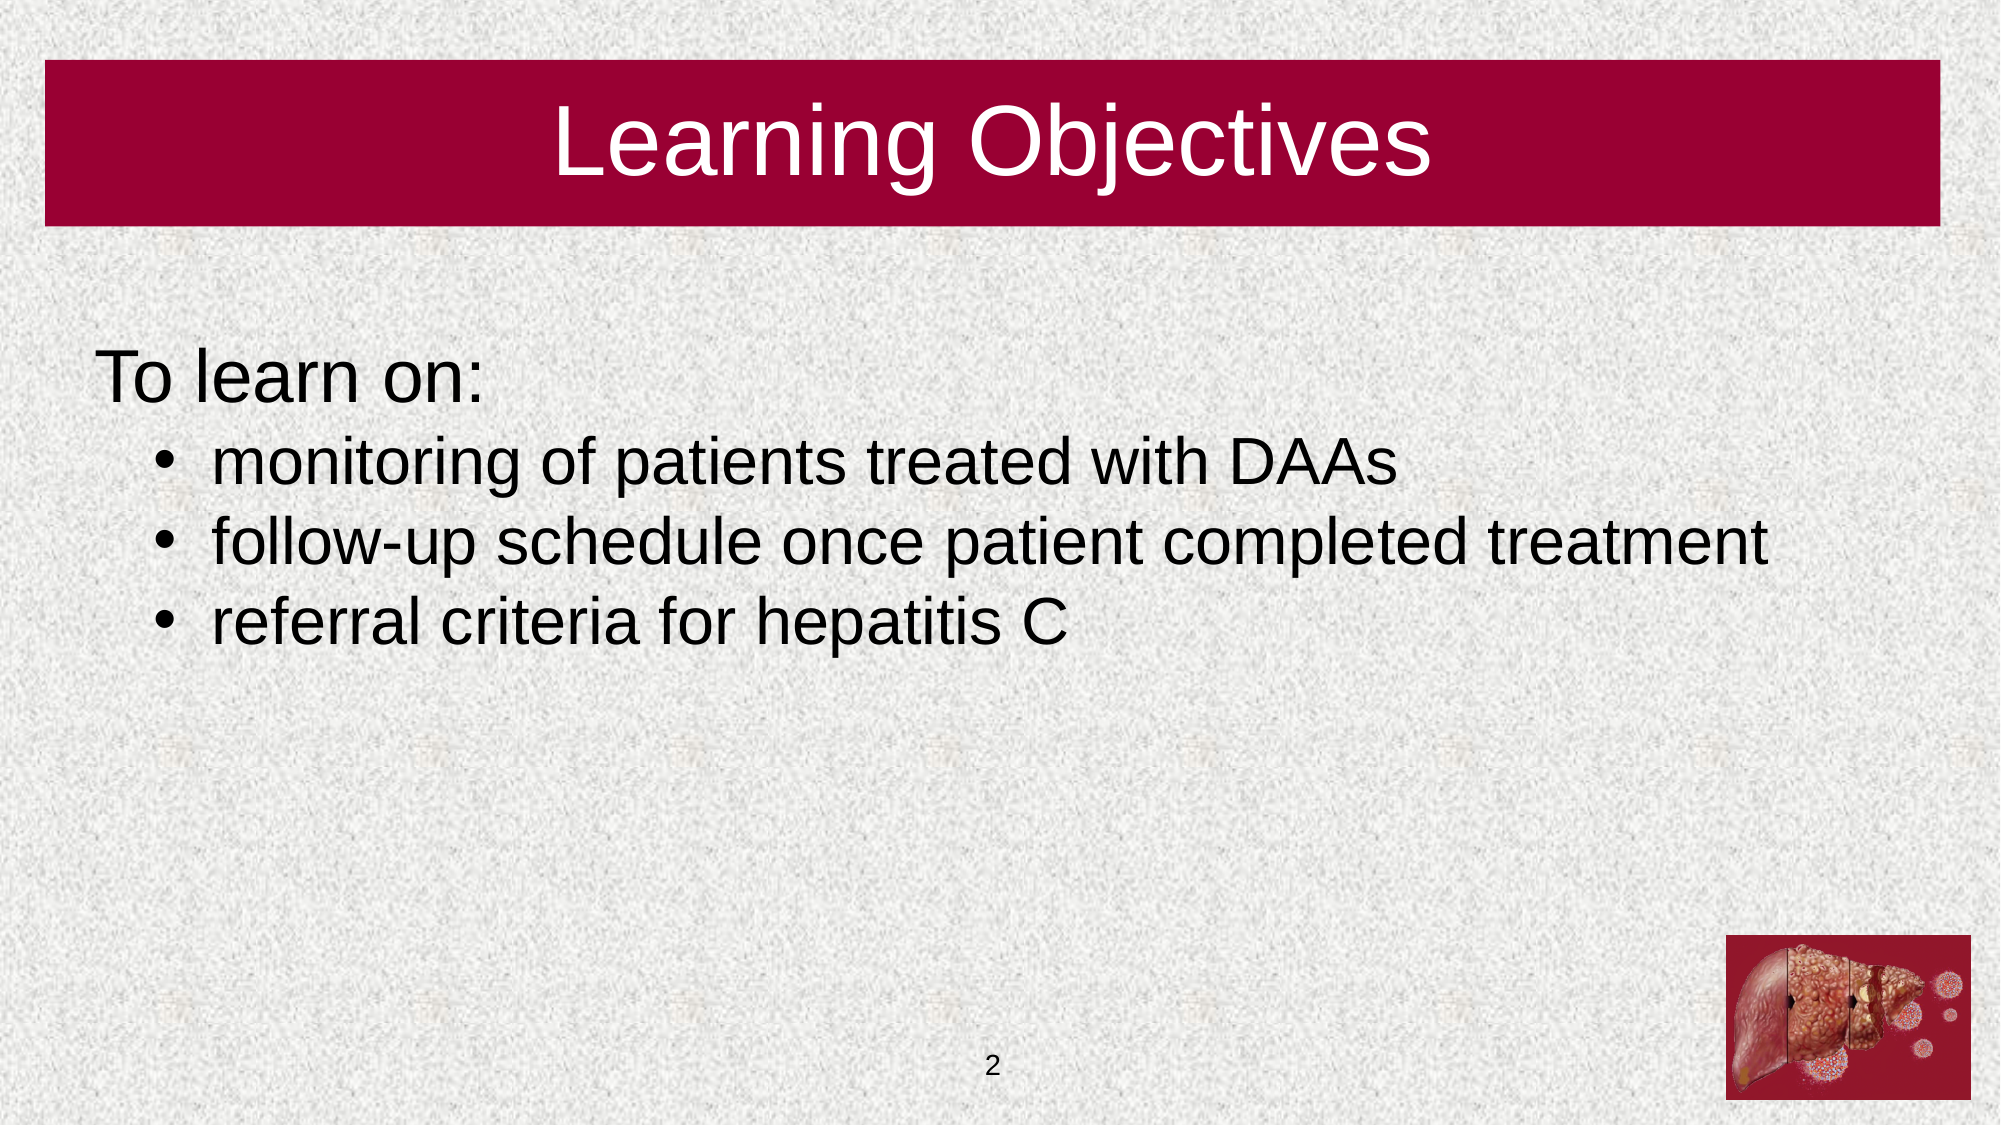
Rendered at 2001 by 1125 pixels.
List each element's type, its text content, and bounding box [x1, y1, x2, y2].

text_box Learning Objectives [45, 59, 1941, 227]
slide_number 2 [964, 1024, 1022, 1104]
picture [0, 0, 2001, 1125]
list To learn on: monitoring of patients treated with DAAs follow-up schedule once patient completed treatment referral criteria for hepatitis C [79, 320, 1921, 720]
